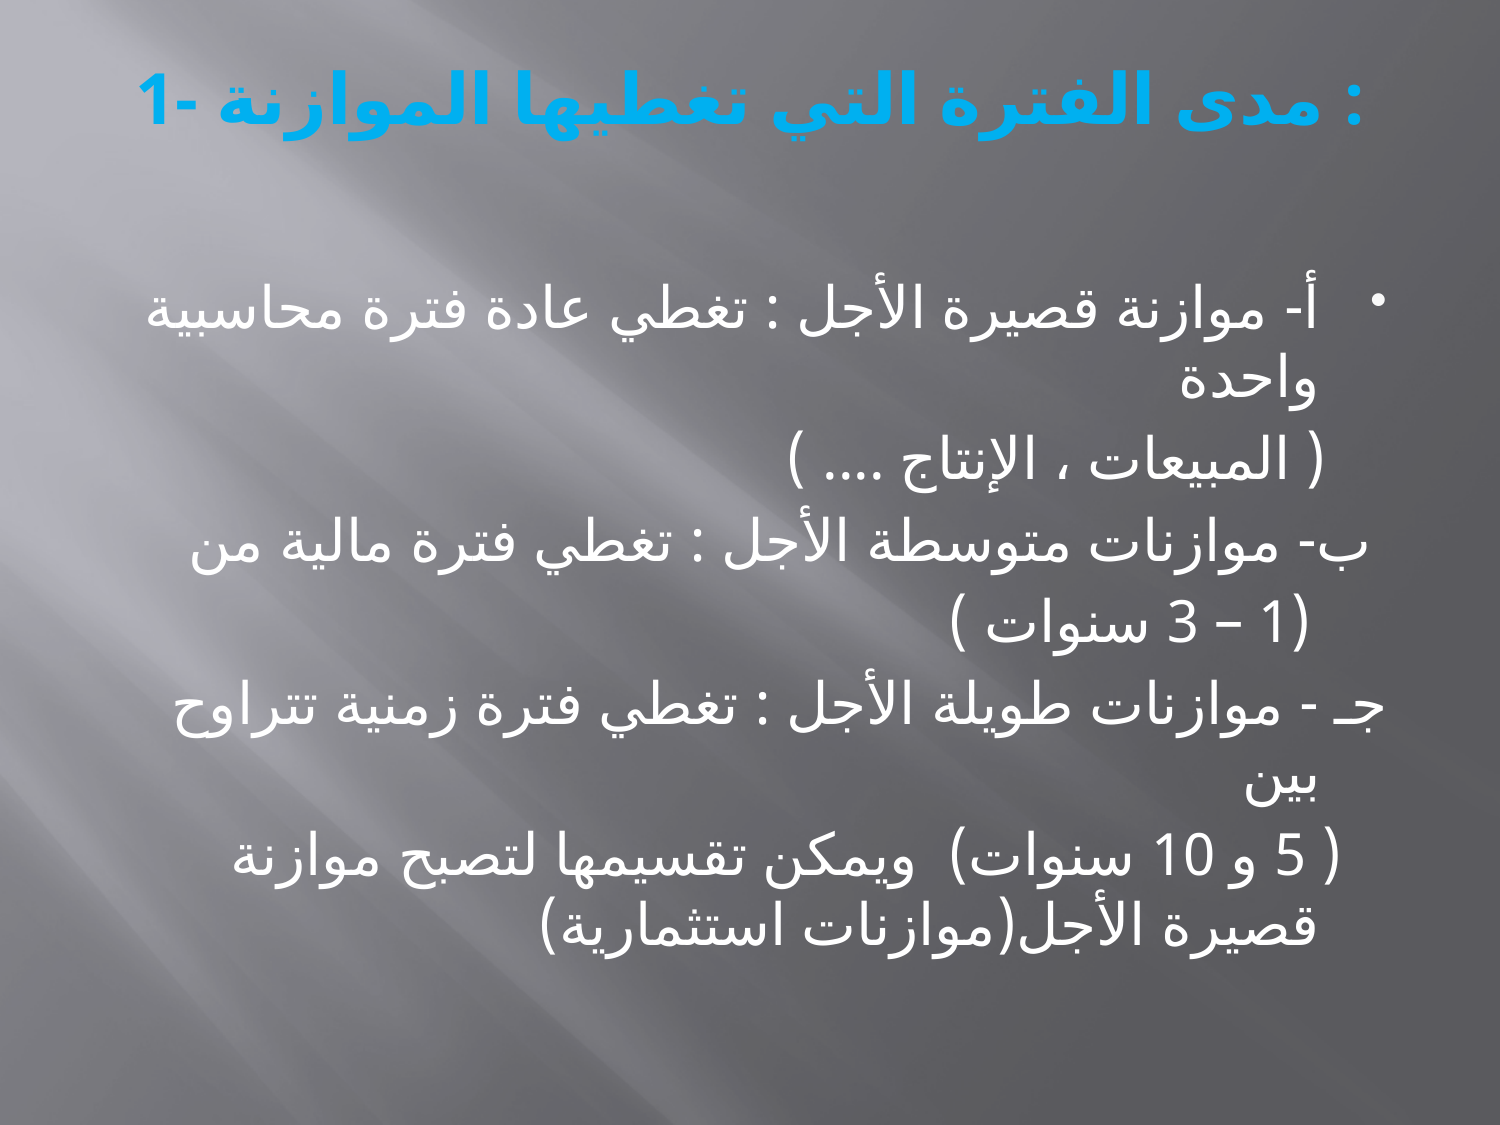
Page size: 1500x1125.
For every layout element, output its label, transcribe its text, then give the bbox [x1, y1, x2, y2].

list أ- موازنة قصيرة الأجل : تغطي عادة فترة محاسبية واحدة ( المبيعات ، الإنتاج .... ) ب- موازنات متوسطة الأجل : تغطي فترة مالية من (1 – 3 سنوات ) جـ - موازنات طويلة الأجل : تغطي فترة زمنية تتراوح بين ( 5 و 10 سنوات) ويمكن تقسيمها لتصبح موازنة قصيرة الأجل(موازنات استثمارية) [75, 262, 1425, 1035]
title 1- مدى الفترة التي تغطيها الموازنة : [75, 45, 1425, 233]
